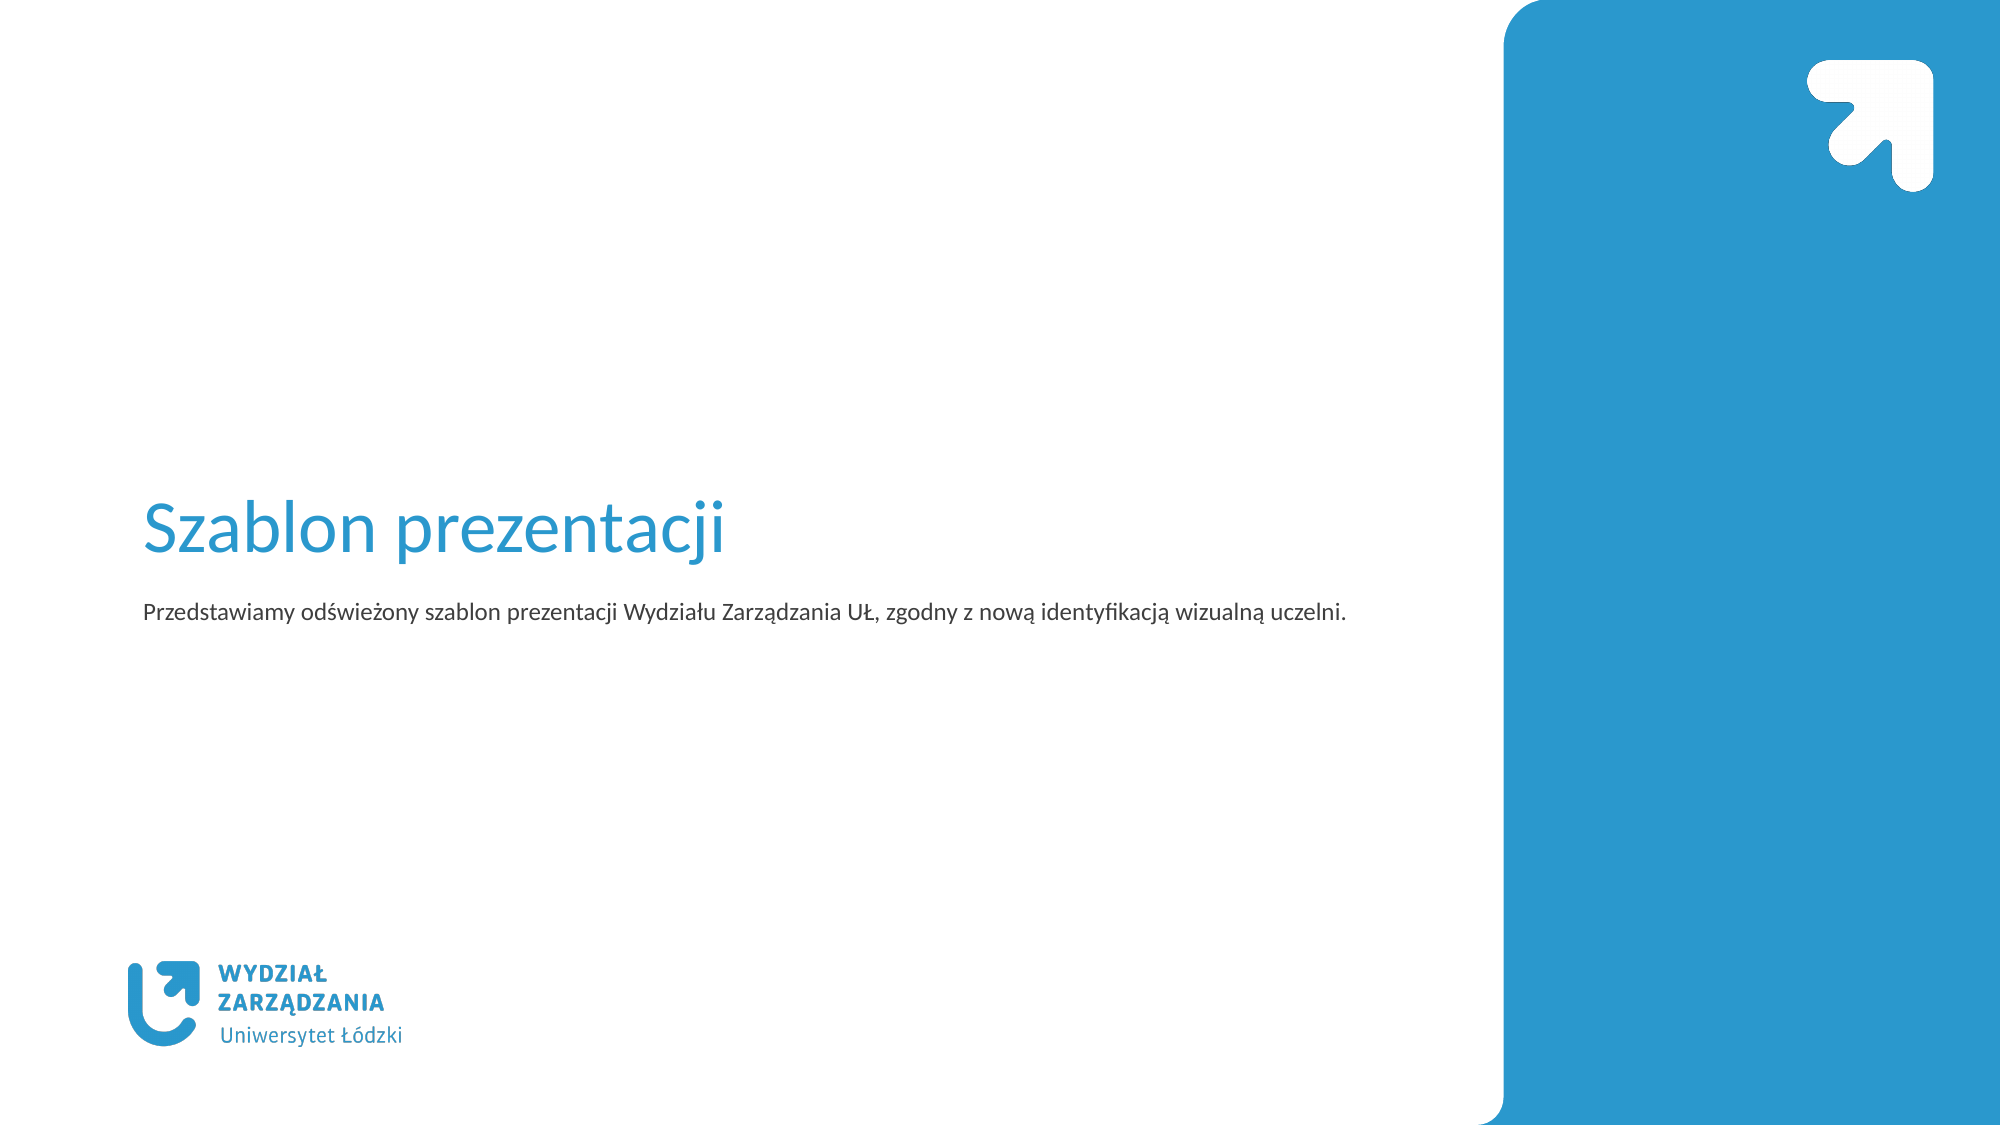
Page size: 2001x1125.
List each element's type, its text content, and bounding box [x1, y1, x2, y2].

picture [128, 961, 401, 1047]
title Szablon prezentacji [128, 184, 1449, 576]
picture [1807, 60, 1934, 192]
subtitle Przedstawiamy odświeżony szablon prezentacji Wydziału Zarządzania UŁ, zgodny z nową identyfikacją wizualną uczelni. [128, 590, 1449, 863]
